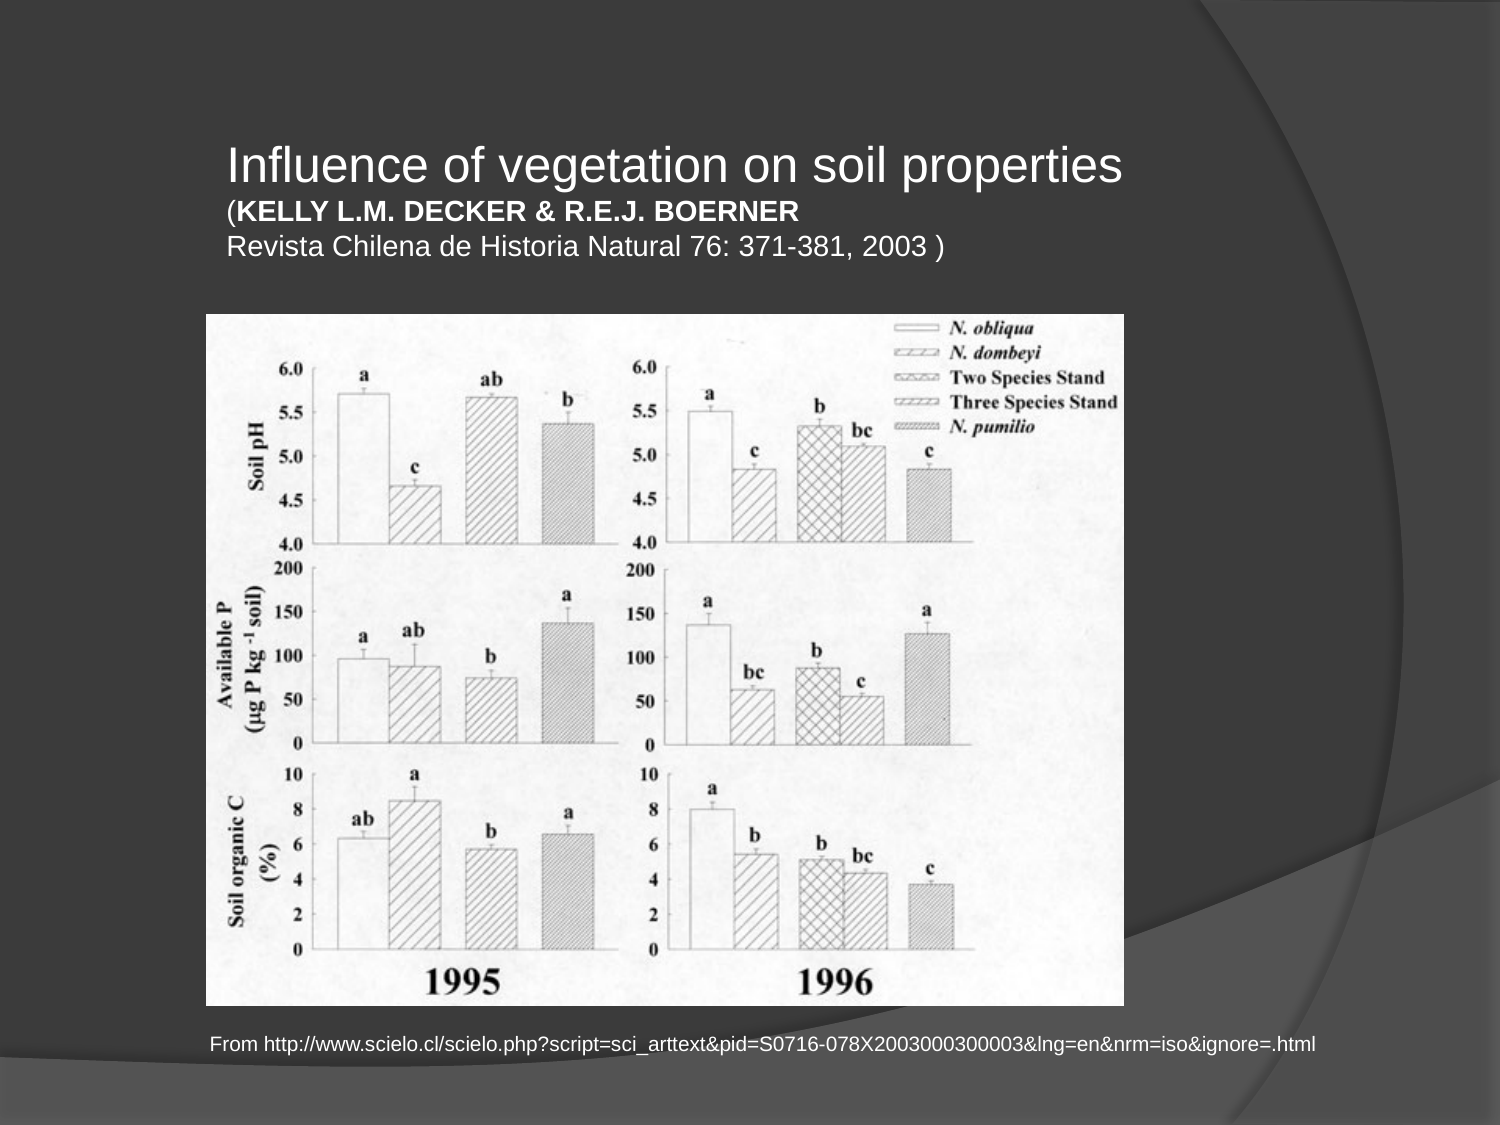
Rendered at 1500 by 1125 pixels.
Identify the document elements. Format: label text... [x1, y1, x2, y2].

picture [206, 314, 1125, 1006]
text_box Influence of vegetation on soil properties (KELLY L.M. DECKER & R.E.J. BOERNER Revista Chilena de Historia Natural 76: 371-381, 2003 ) [211, 125, 1139, 271]
text_box From http://www.scielo.cl/scielo.php?script=sci_arttext&pid=S0716-078X2003000300003&lng=en&nrm=iso&ignore=.html [194, 1023, 1424, 1063]
